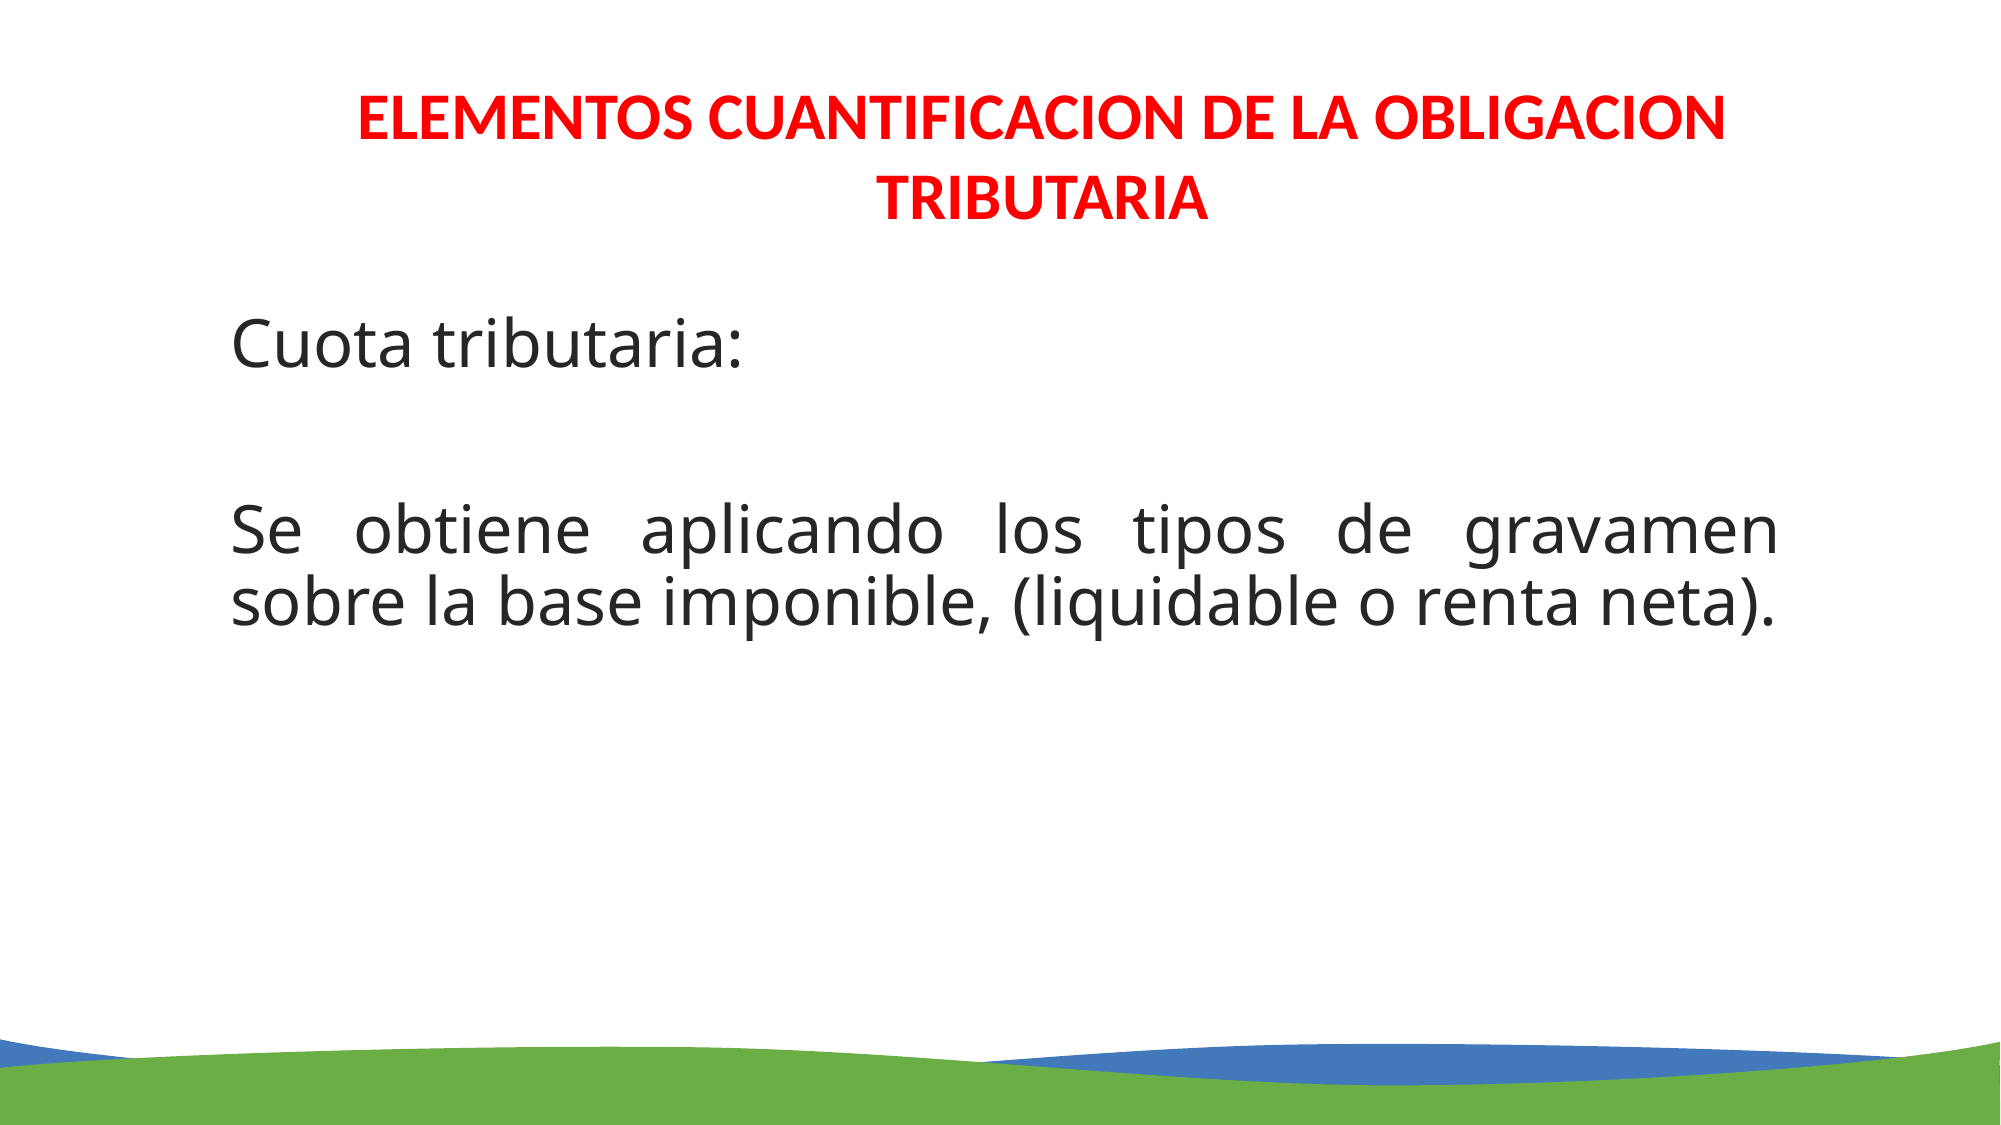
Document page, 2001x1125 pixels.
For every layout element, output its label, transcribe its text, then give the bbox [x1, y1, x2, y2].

text_box ELEMENTOS CUANTIFICACION DE LA OBLIGACION TRIBUTARIA [337, 65, 1749, 240]
text_box Cuota tributaria: Se obtiene aplicando los tipos de gravamen sobre la base imponible, (liquidable o renta neta). [215, 302, 1798, 1012]
